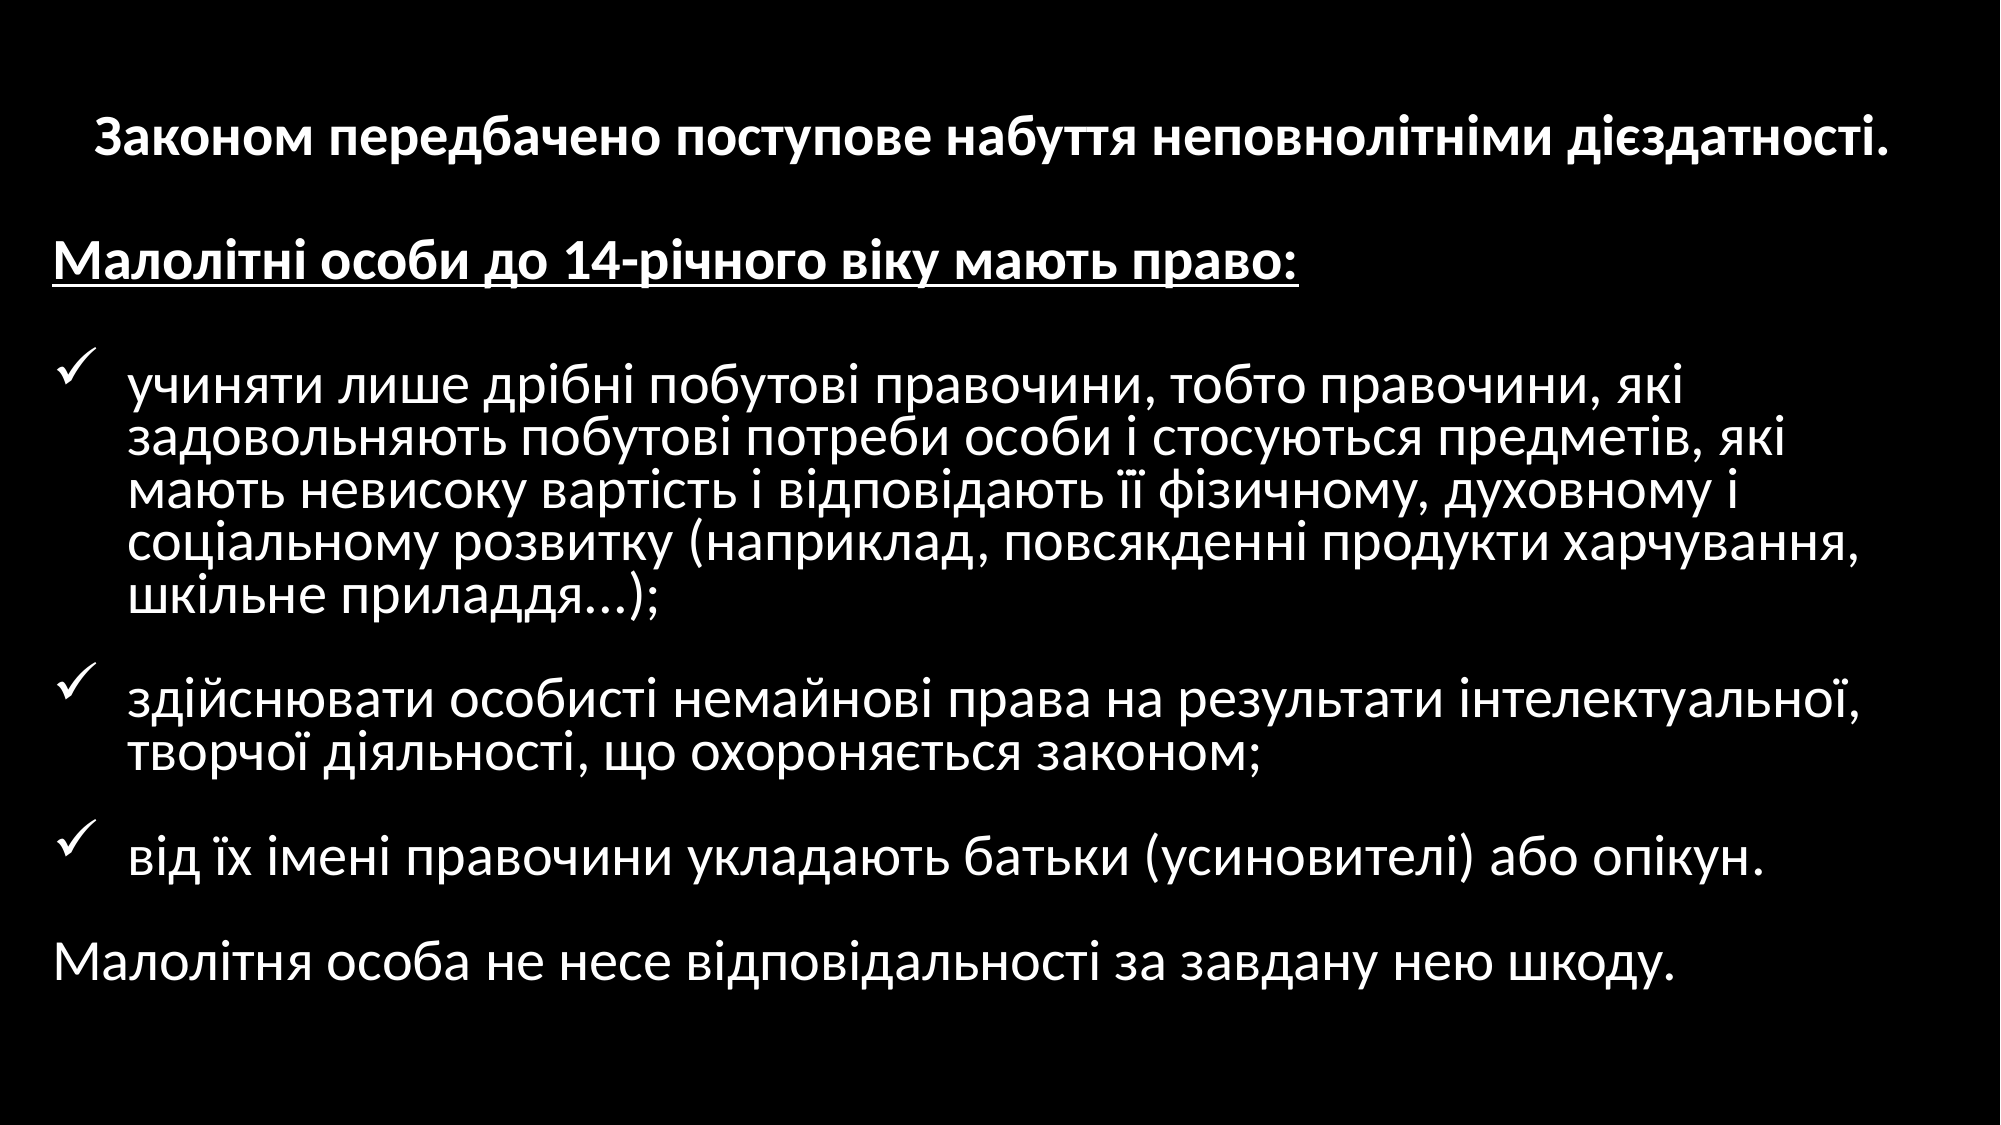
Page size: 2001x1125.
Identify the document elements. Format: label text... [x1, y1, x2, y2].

text_box Законом передбачено поступове набуття неповнолітніми дієздатності. [37, 89, 1962, 175]
text_box Малолітні особи до 14-річного віку мають право: учиняти лише дрібні побутові правочини, тобто правочини, які задовольняють побутові потреби особи і стосуються предметів, які мають невисоку вартість і відповідають її фізичному, духовному і соціальному розвитку (наприклад, повсякденні продукти харчування, шкільне приладдя...); здійснювати особисті немайнові права на результати інтелектуальної, творчої діяльності, що охороняється законом; від їх імені правочини укладають батьки (усиновителі) або опікун. Малолітня особа не несе відповідальності за завдану нею шкоду. [37, 214, 1962, 999]
